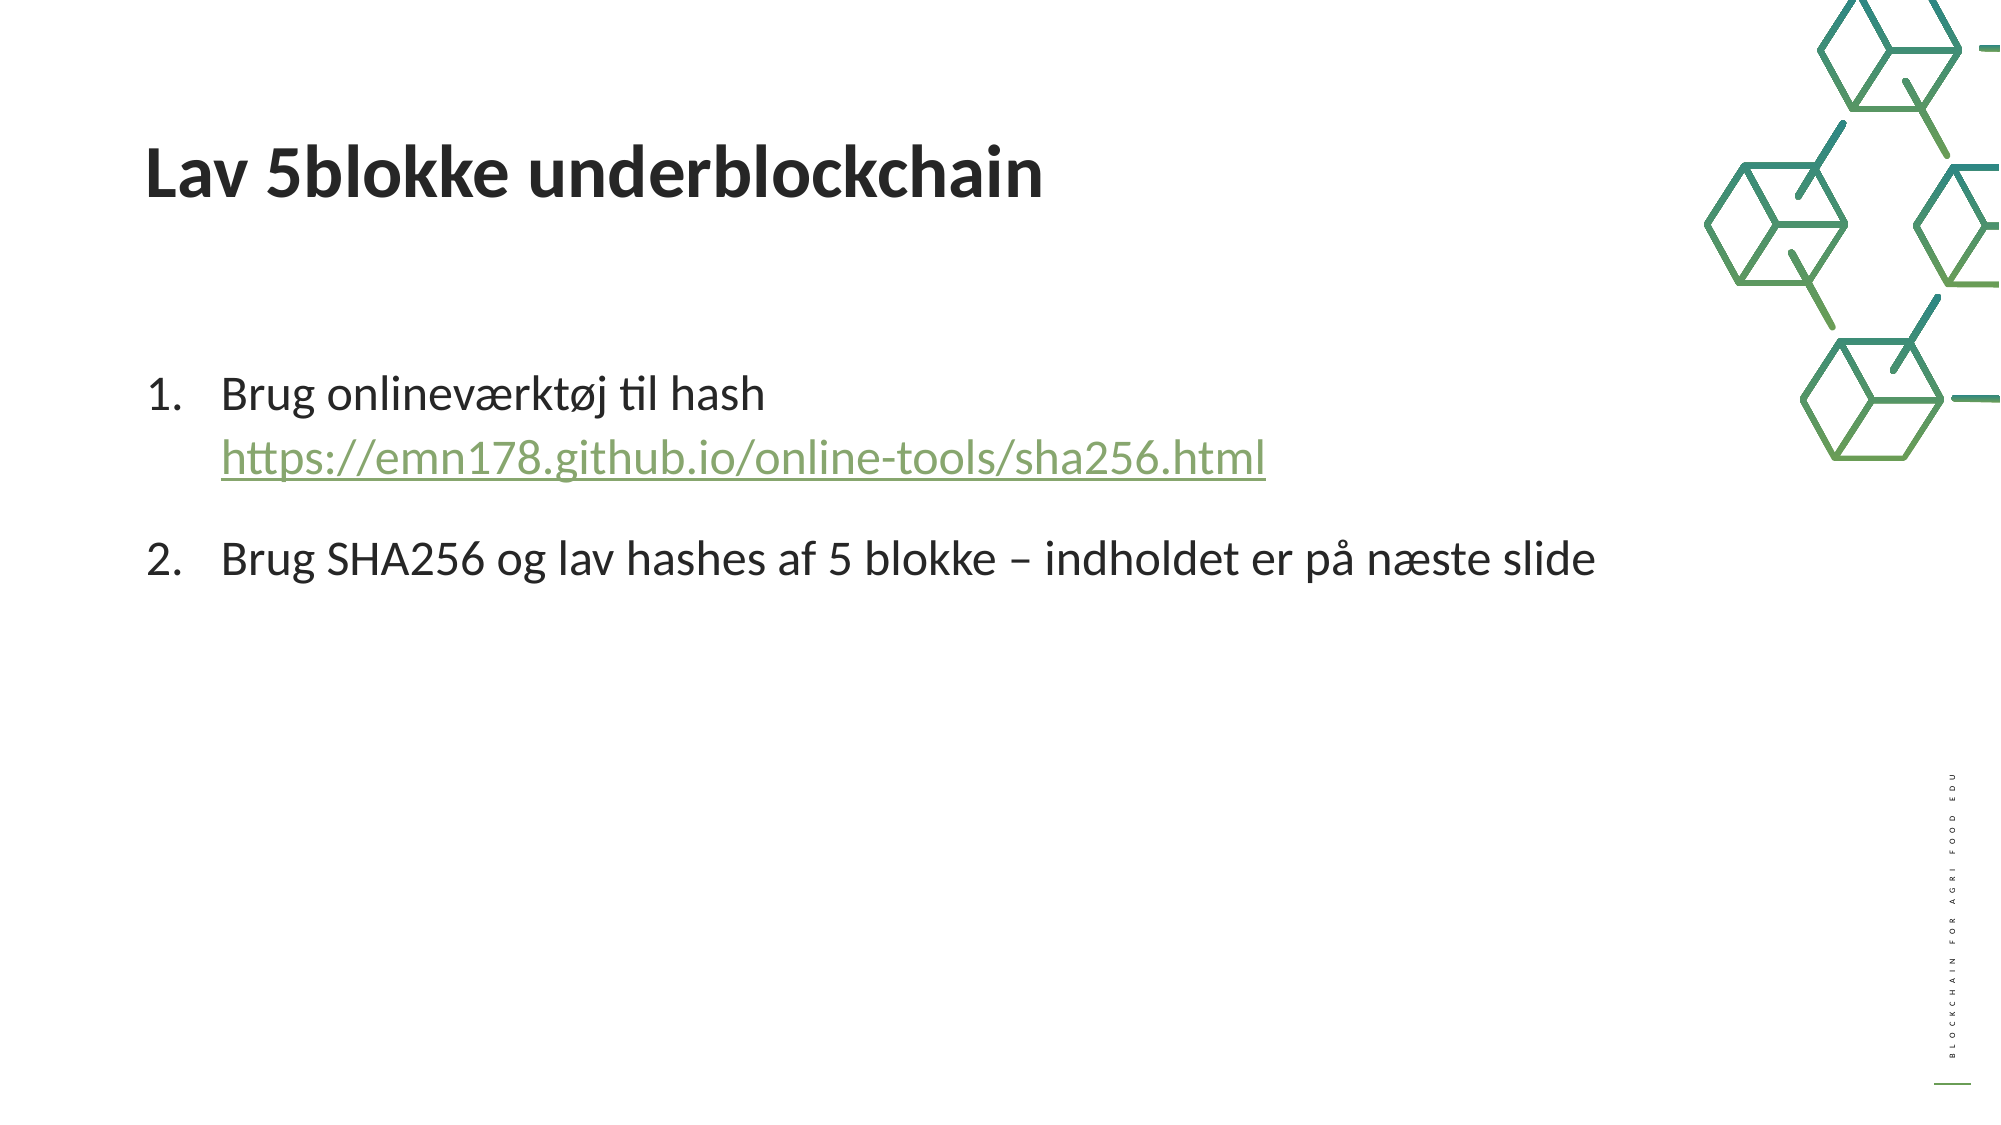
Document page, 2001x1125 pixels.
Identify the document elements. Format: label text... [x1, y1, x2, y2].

list Lav 5blokke underblockchain [130, 124, 1704, 337]
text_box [1704, 0, 2000, 461]
list Brug onlineværktøj til hash https://emn178.github.io/online-tools/sha256.html Brug SHA256 og lav hashes af 5 blokke – indholdet er på næste slide [130, 348, 1869, 1035]
